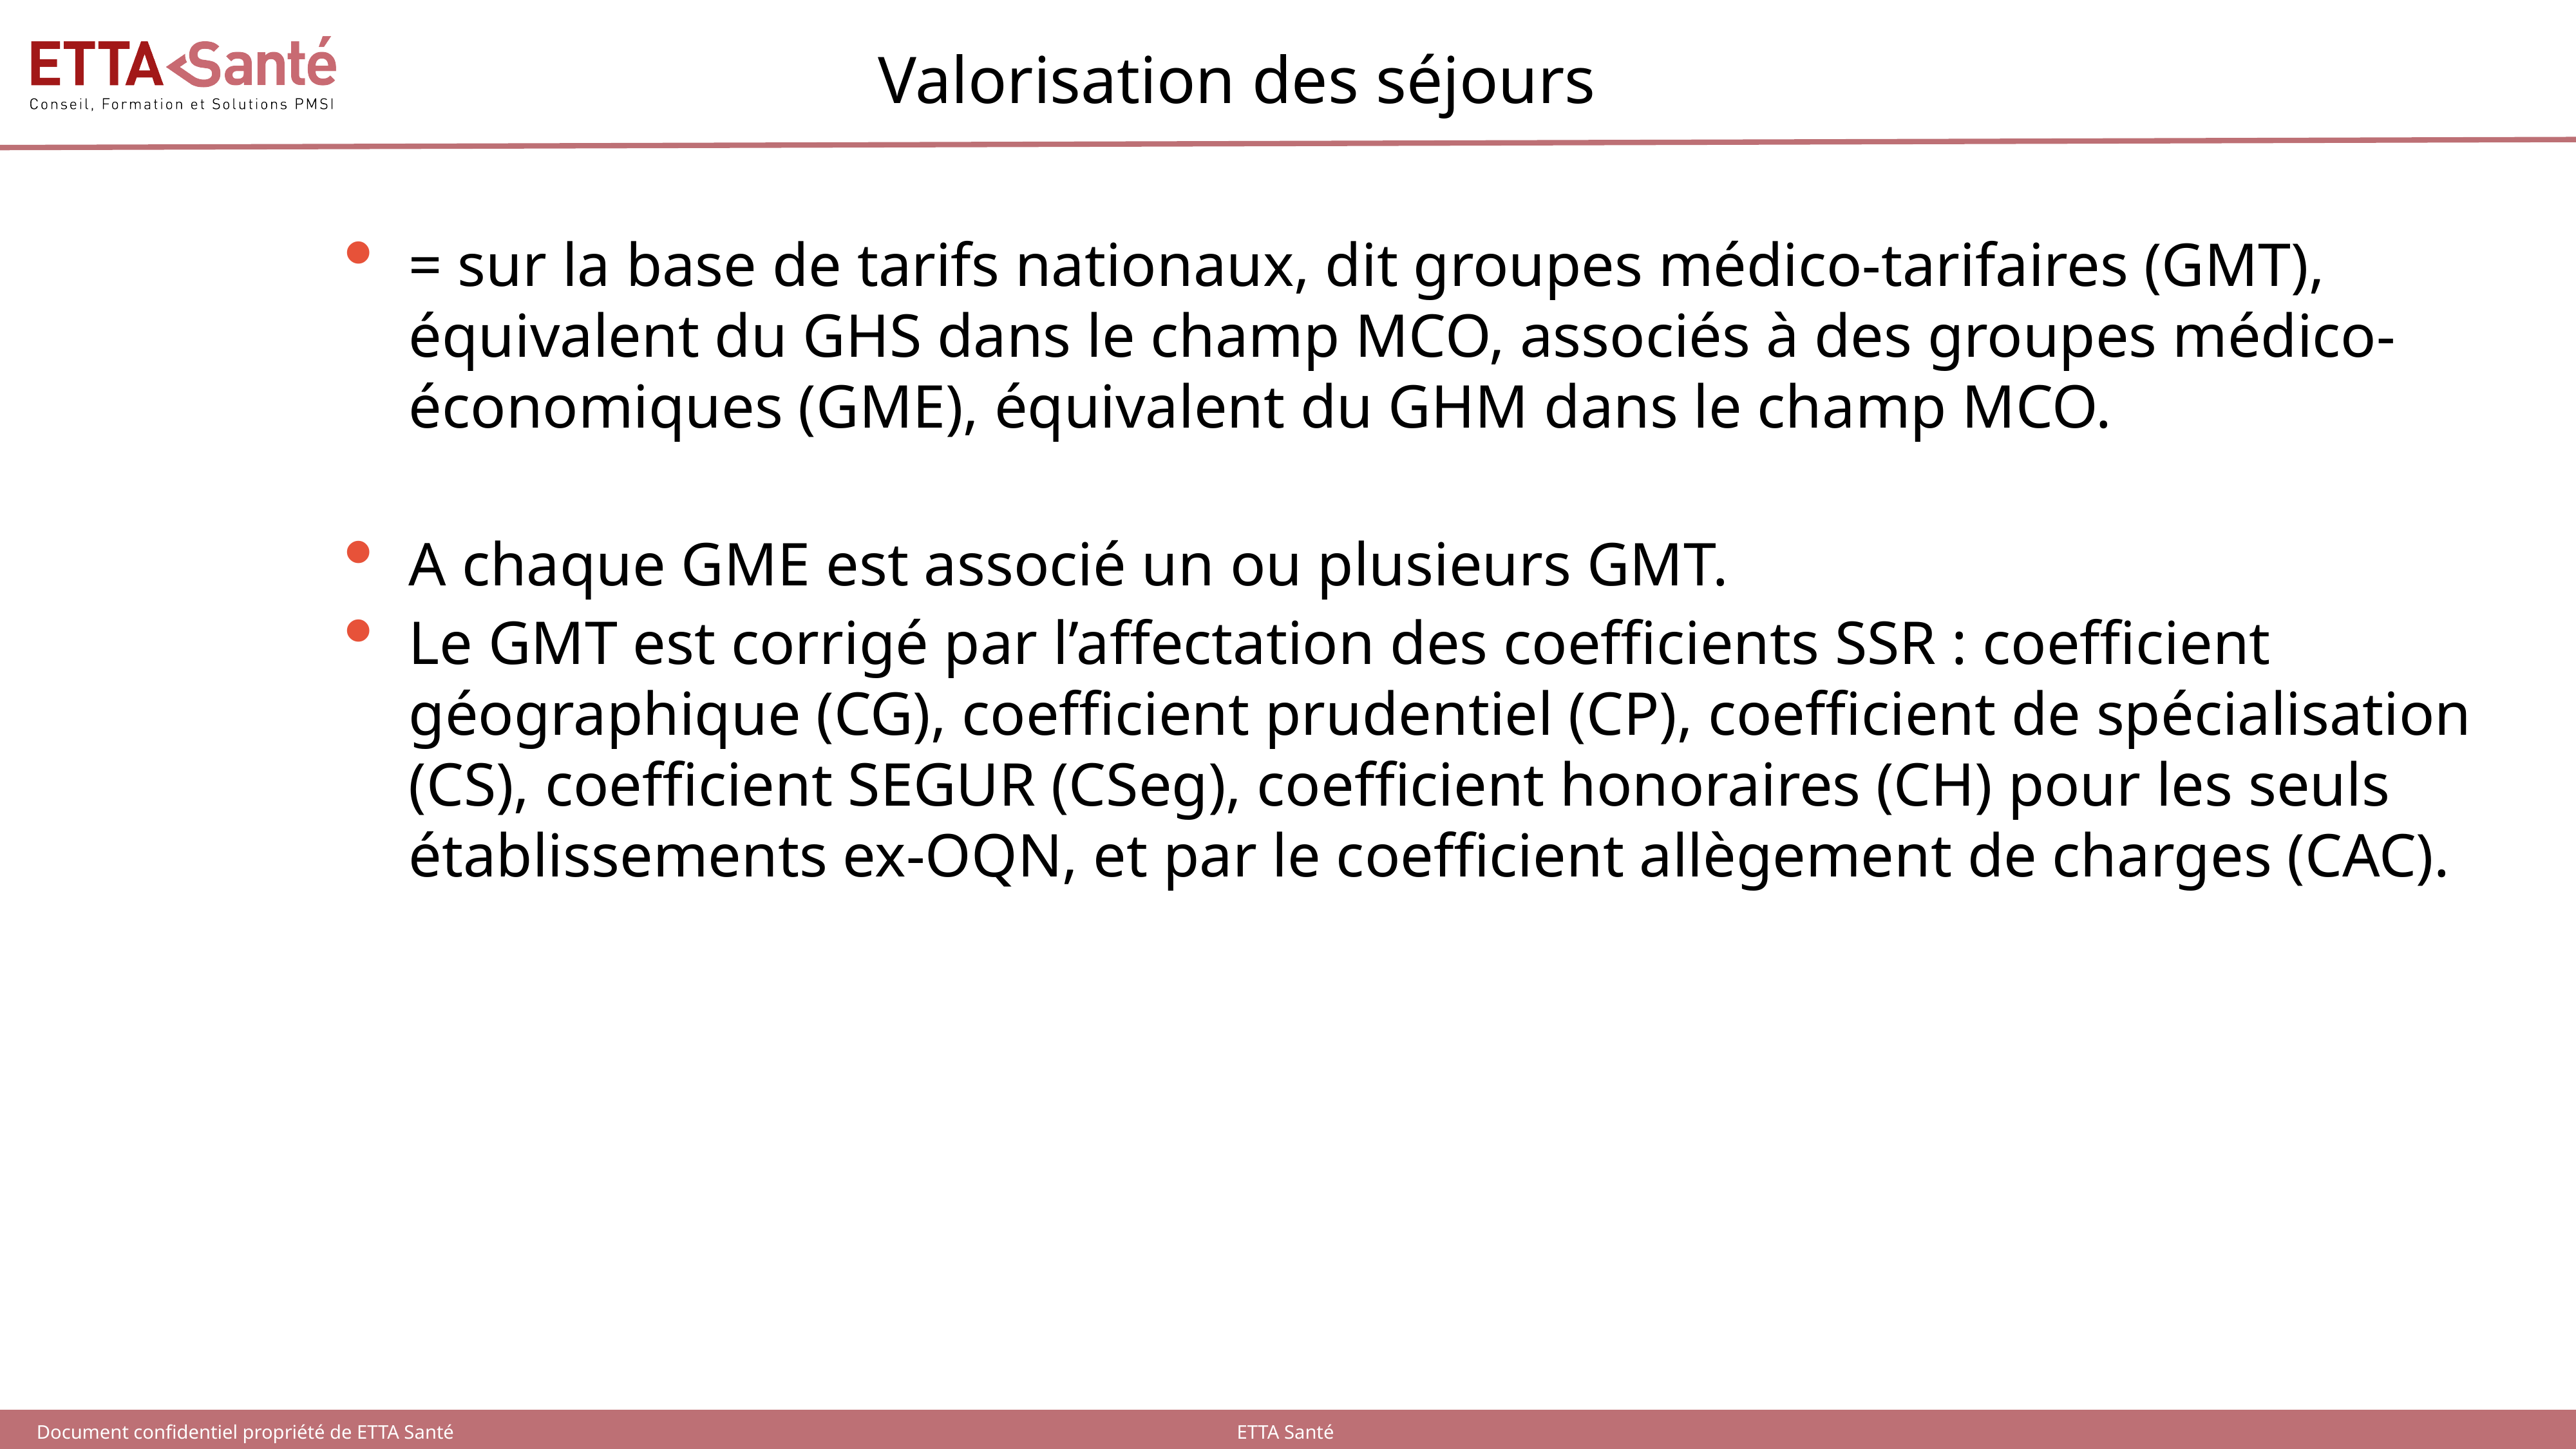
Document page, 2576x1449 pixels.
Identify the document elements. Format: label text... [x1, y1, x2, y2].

list = sur la base de tarifs nationaux, dit groupes médico-tarifaires (GMT), équivalent du GHS dans le champ MCO, associés à des groupes médico-économiques (GME), équivalent du GHM dans le champ MCO. A chaque GME est associé un ou plusieurs GMT. Le GMT est corrigé par l’affectation des coefficients SSR : coefficient géographique (CG), coefficient prudentiel (CP), coefficient de spécialisation (CS), coefficient SEGUR (CSeg), coefficient honoraires (CH) pour les seuls établissements ex-OQN, et par le coefficient allègement de charges (CAC). [334, 222, 2535, 1197]
picture [29, 36, 336, 113]
title Valorisation des séjours [516, 9, 1958, 147]
